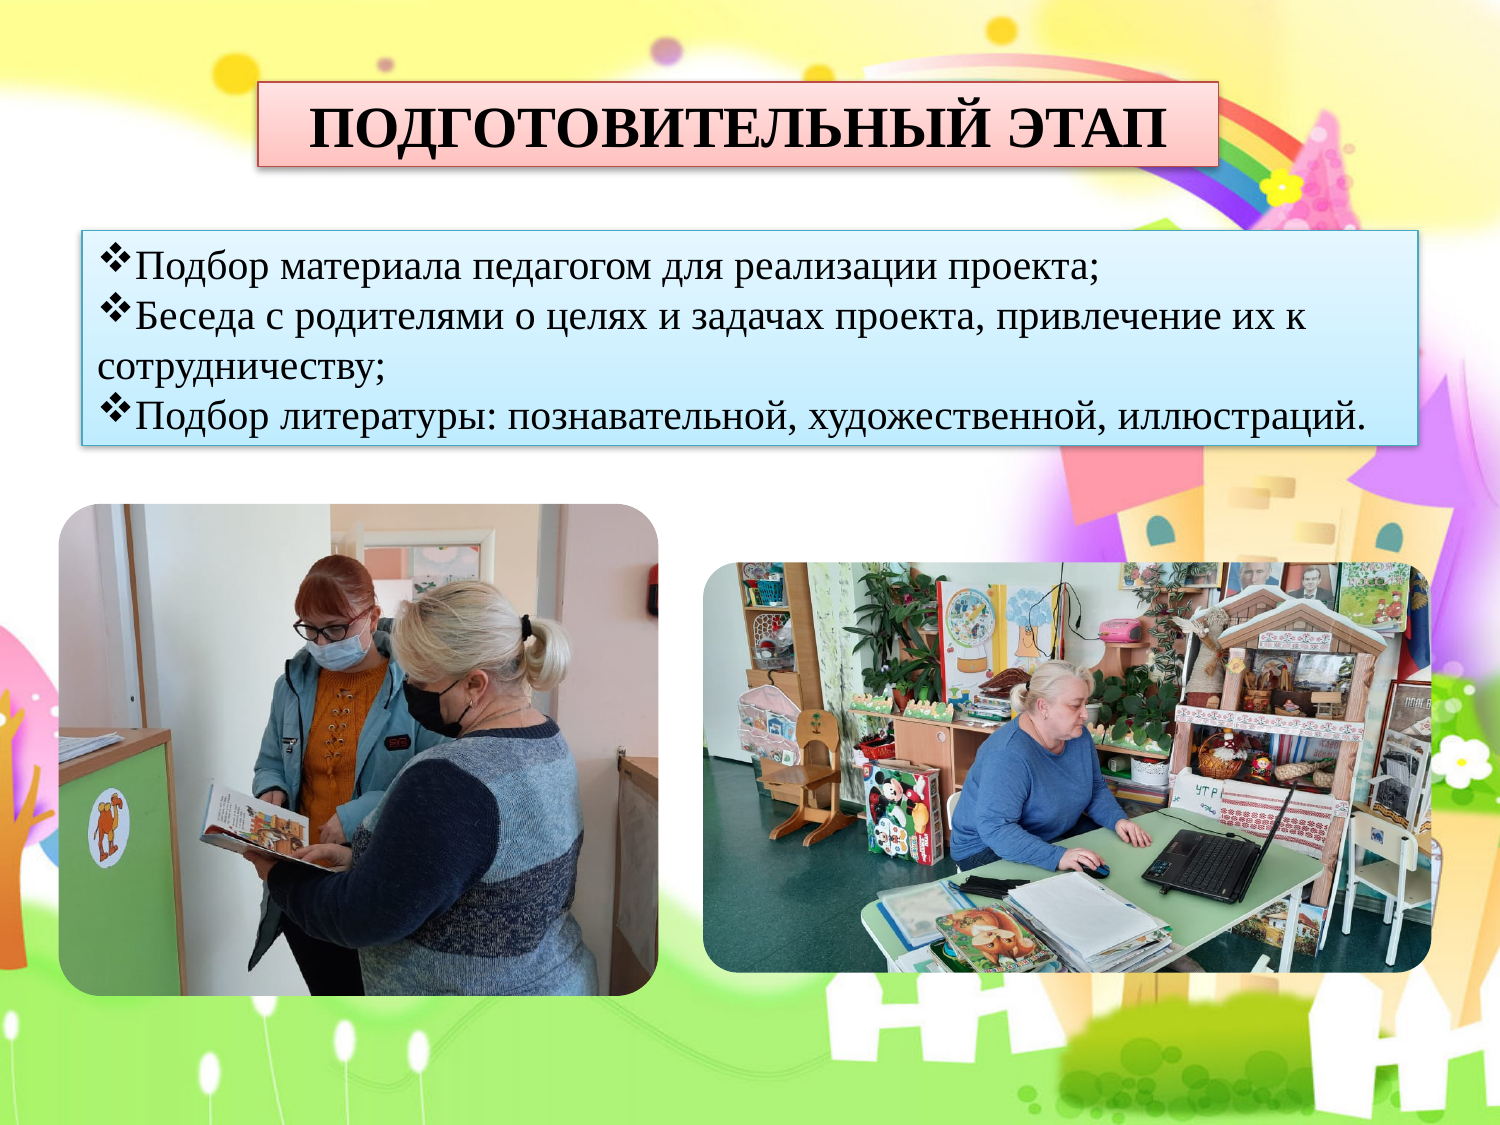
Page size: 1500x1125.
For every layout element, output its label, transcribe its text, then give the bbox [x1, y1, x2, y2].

text_box Подбор материала педагогом для реализации проекта; Беседа с родителями о целях и задачах проекта, привлечение их к сотрудничеству; Подбор литературы: познавательной, художественной, иллюстраций. [81, 230, 1419, 446]
picture [0, 0, 1500, 1125]
text_box ПОДГОТОВИТЕЛЬНЫЙ ЭТАП [257, 81, 1219, 167]
